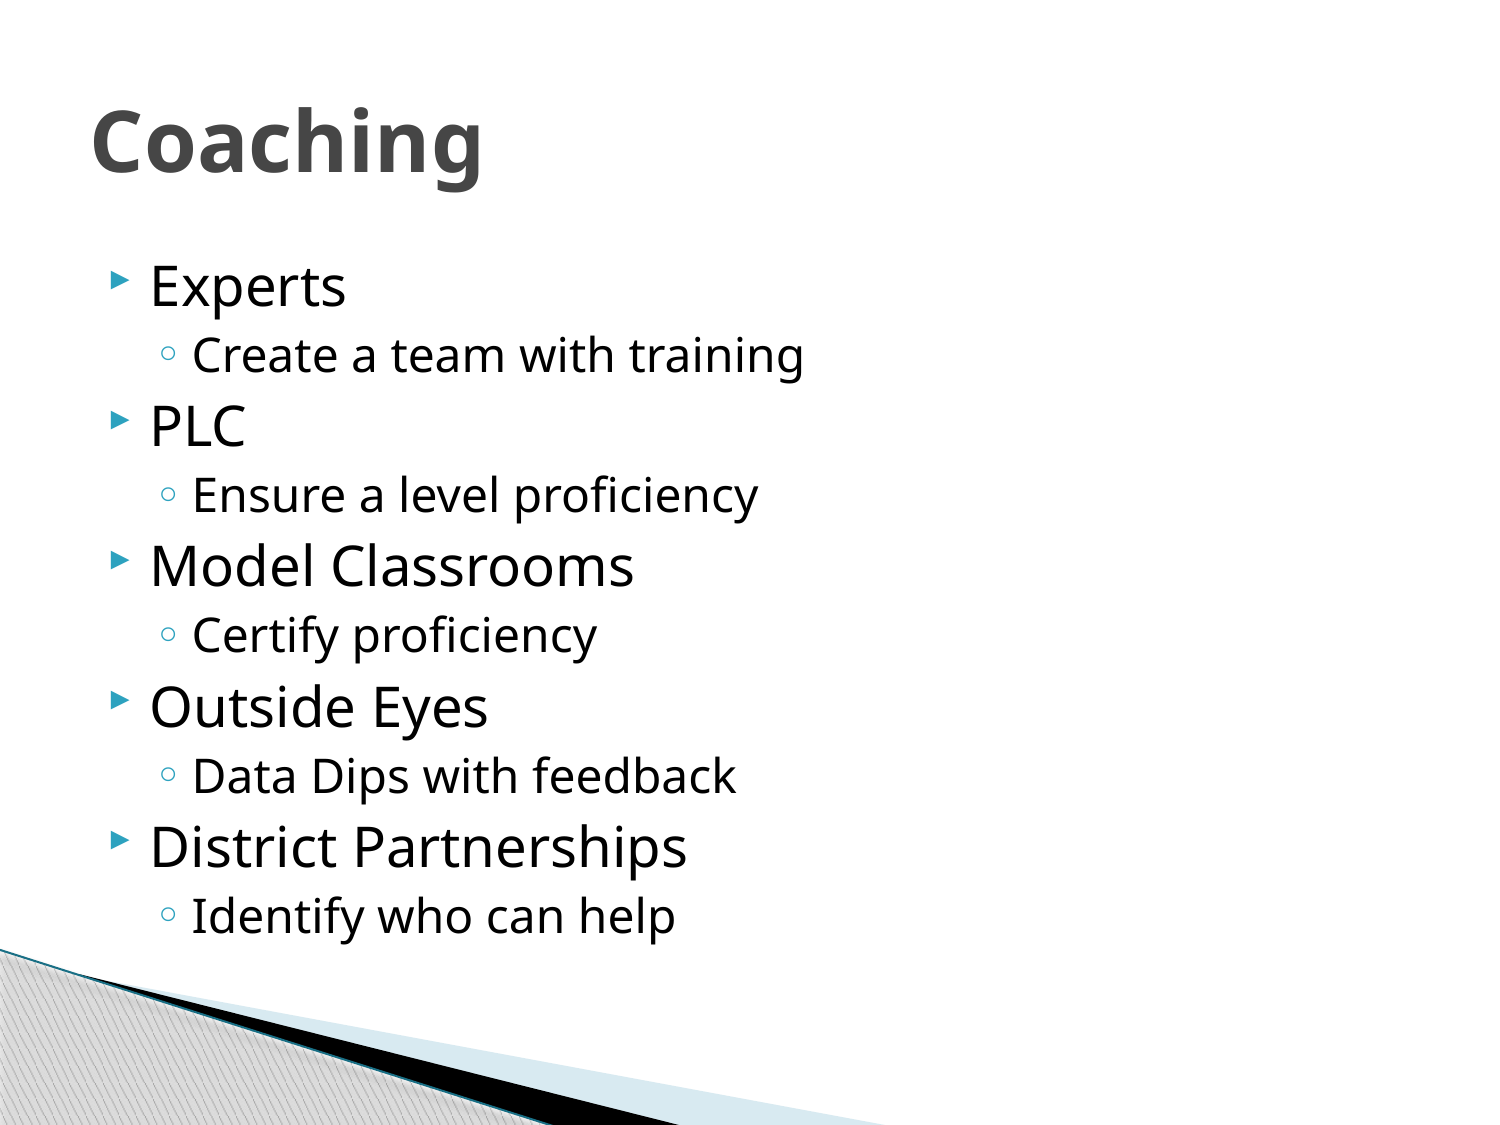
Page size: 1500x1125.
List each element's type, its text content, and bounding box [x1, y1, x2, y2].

list Experts Create a team with training PLC Ensure a level proficiency Model Classrooms Certify proficiency Outside Eyes Data Dips with feedback District Partnerships Identify who can help [75, 243, 1425, 986]
title Coaching [75, 45, 1425, 233]
